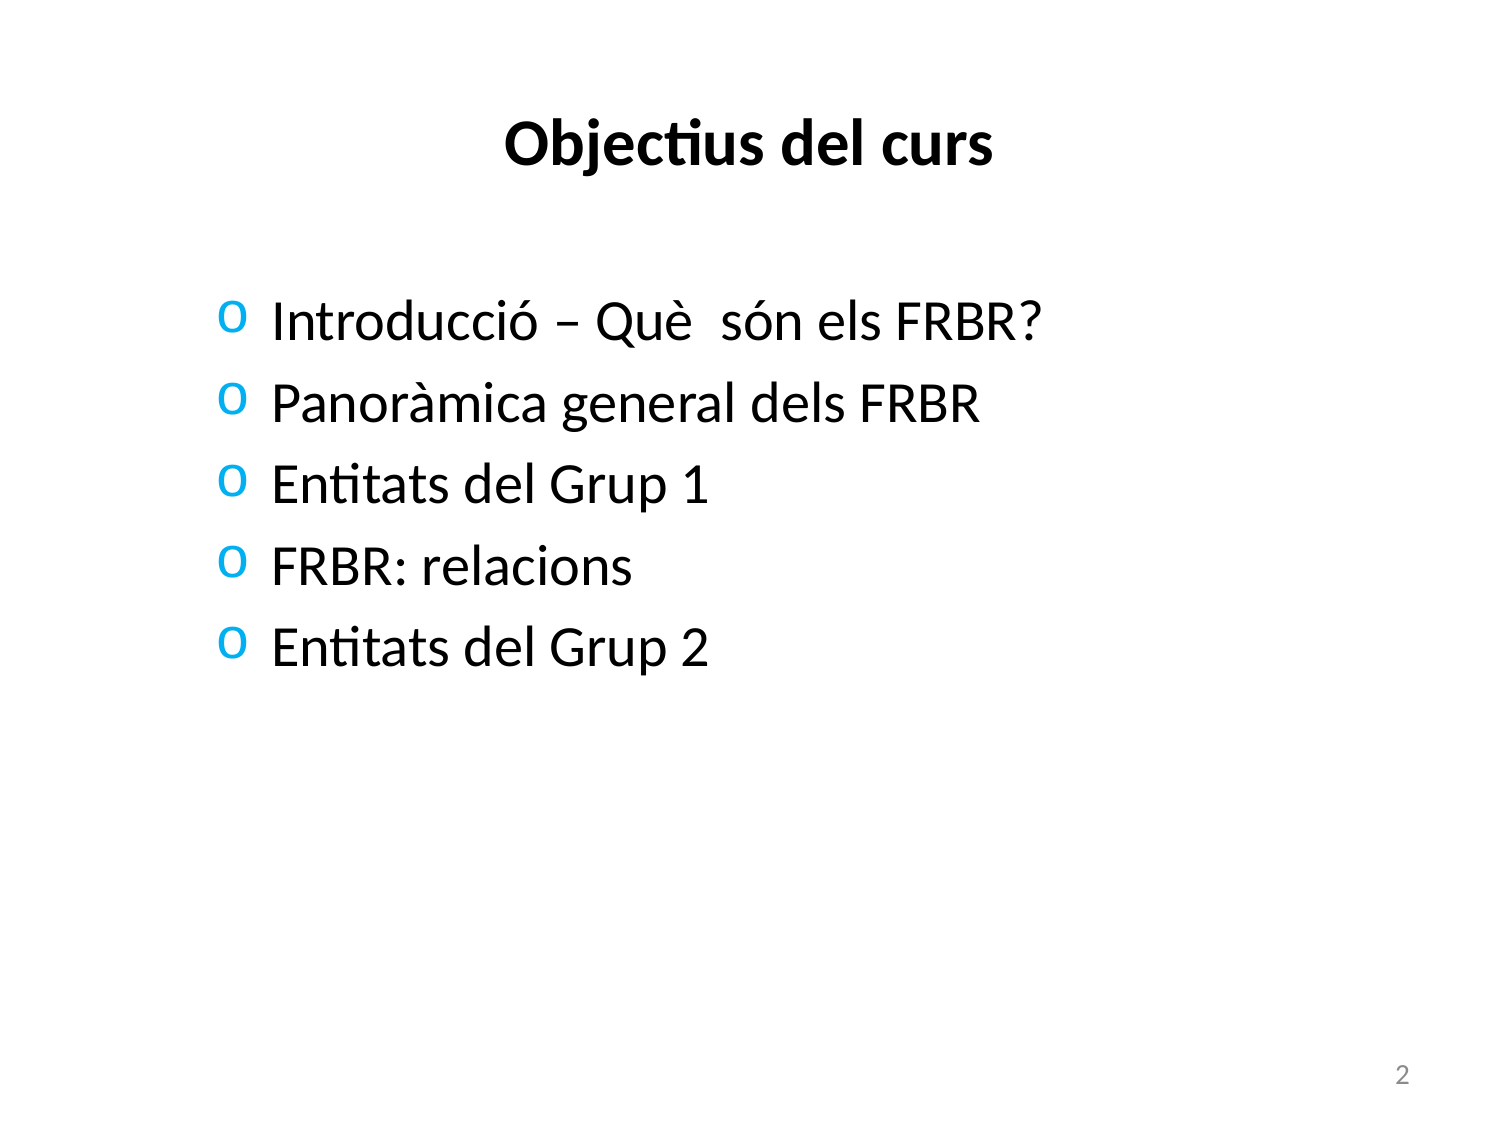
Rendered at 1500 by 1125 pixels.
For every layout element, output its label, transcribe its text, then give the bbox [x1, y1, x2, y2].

list Introducció – Què són els FRBR? Panoràmica general dels FRBR Entitats del Grup 1 FRBR: relacions Entitats del Grup 2 [200, 275, 1425, 1063]
slide_number 2 [1074, 1063, 1425, 1103]
title Objectius del curs [75, 45, 1425, 233]
